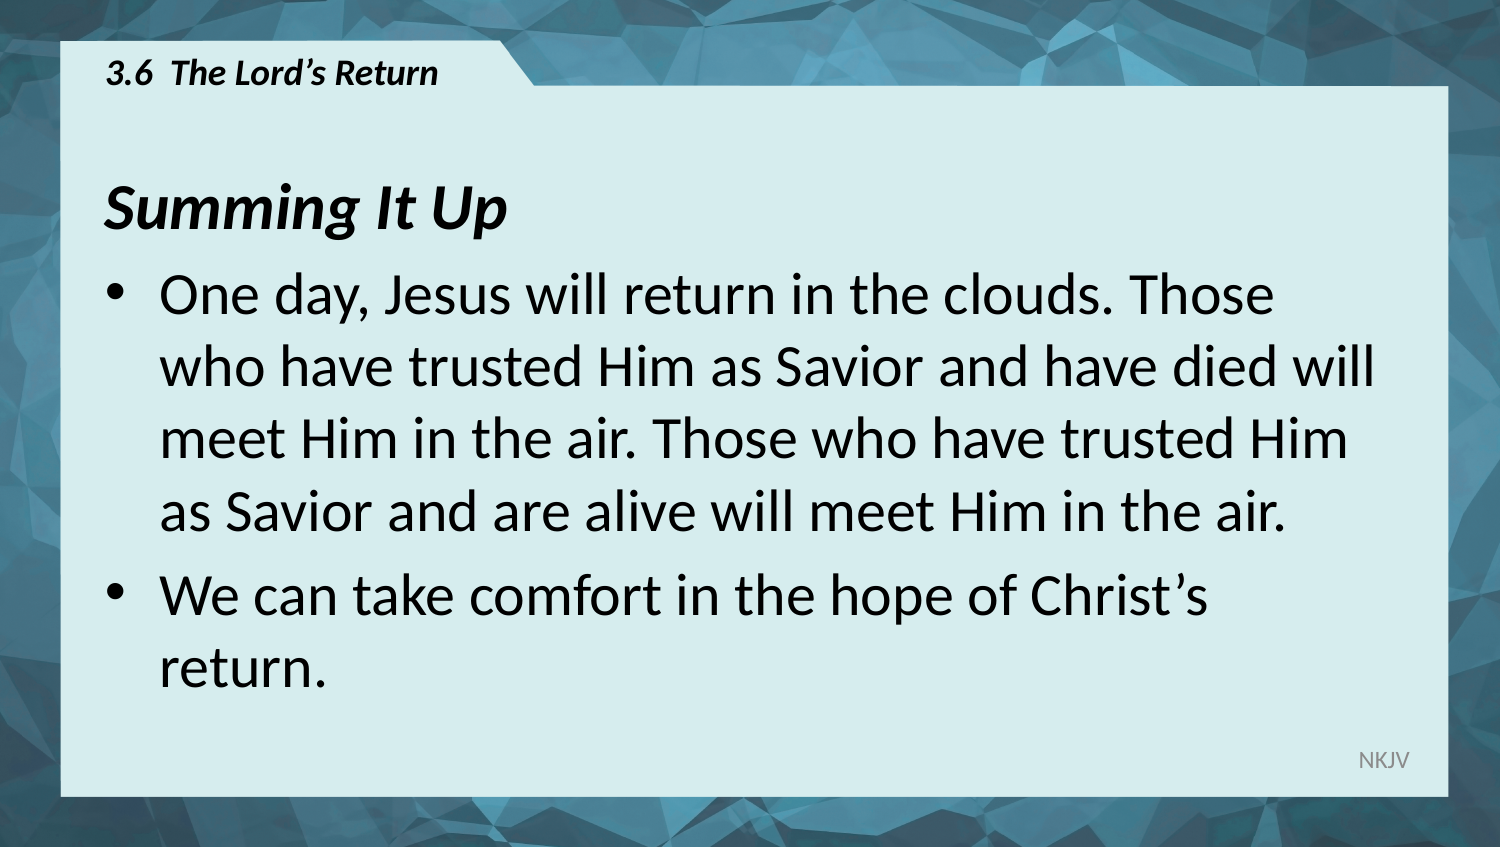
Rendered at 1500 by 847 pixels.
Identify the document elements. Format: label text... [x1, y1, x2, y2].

title 3.6 The Lord’s Return [89, 33, 1420, 108]
list Summing It Up One day, Jesus will return in the clouds. Those who have trusted Him as Savior and have died will meet Him in the air. Those who have trusted Him as Savior and are alive will meet Him in the air. We can take comfort in the hope of Christ’s return. [89, 141, 1403, 722]
footer NKJV [950, 736, 1425, 782]
picture [0, 0, 1500, 847]
